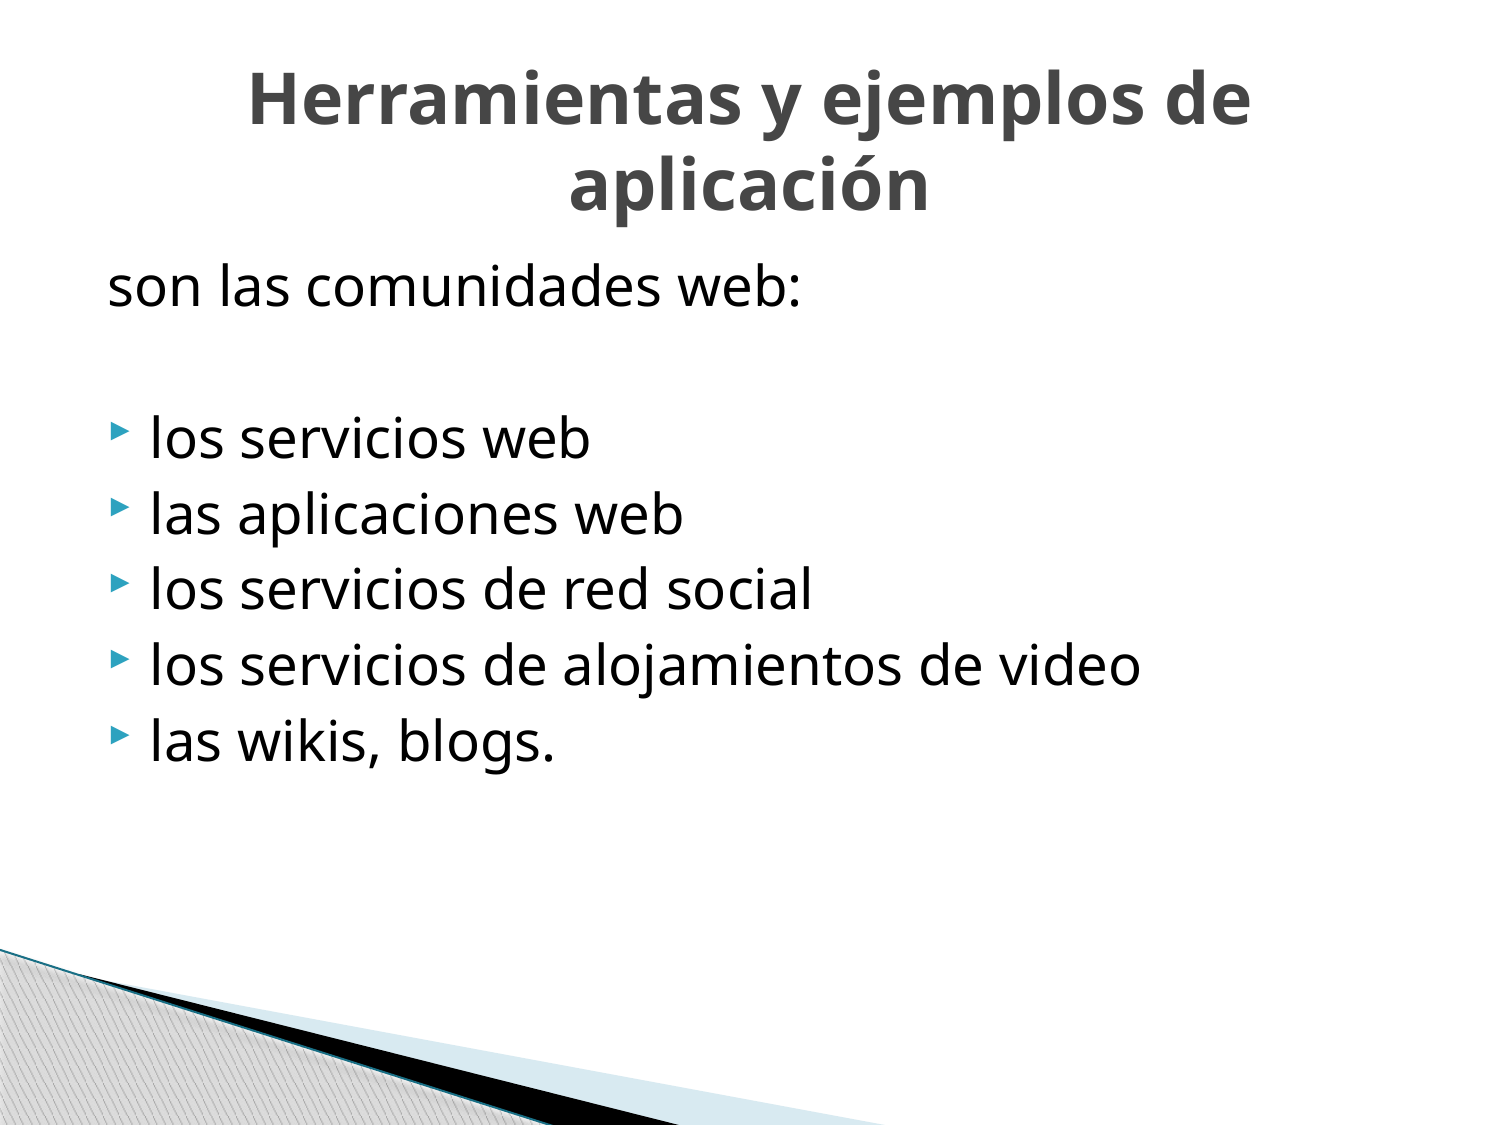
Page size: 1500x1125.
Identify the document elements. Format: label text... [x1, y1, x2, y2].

title Herramientas y ejemplos de aplicación [75, 45, 1425, 233]
list son las comunidades web: los servicios web las aplicaciones web los servicios de red social los servicios de alojamientos de video las wikis, blogs. [75, 243, 1425, 986]
